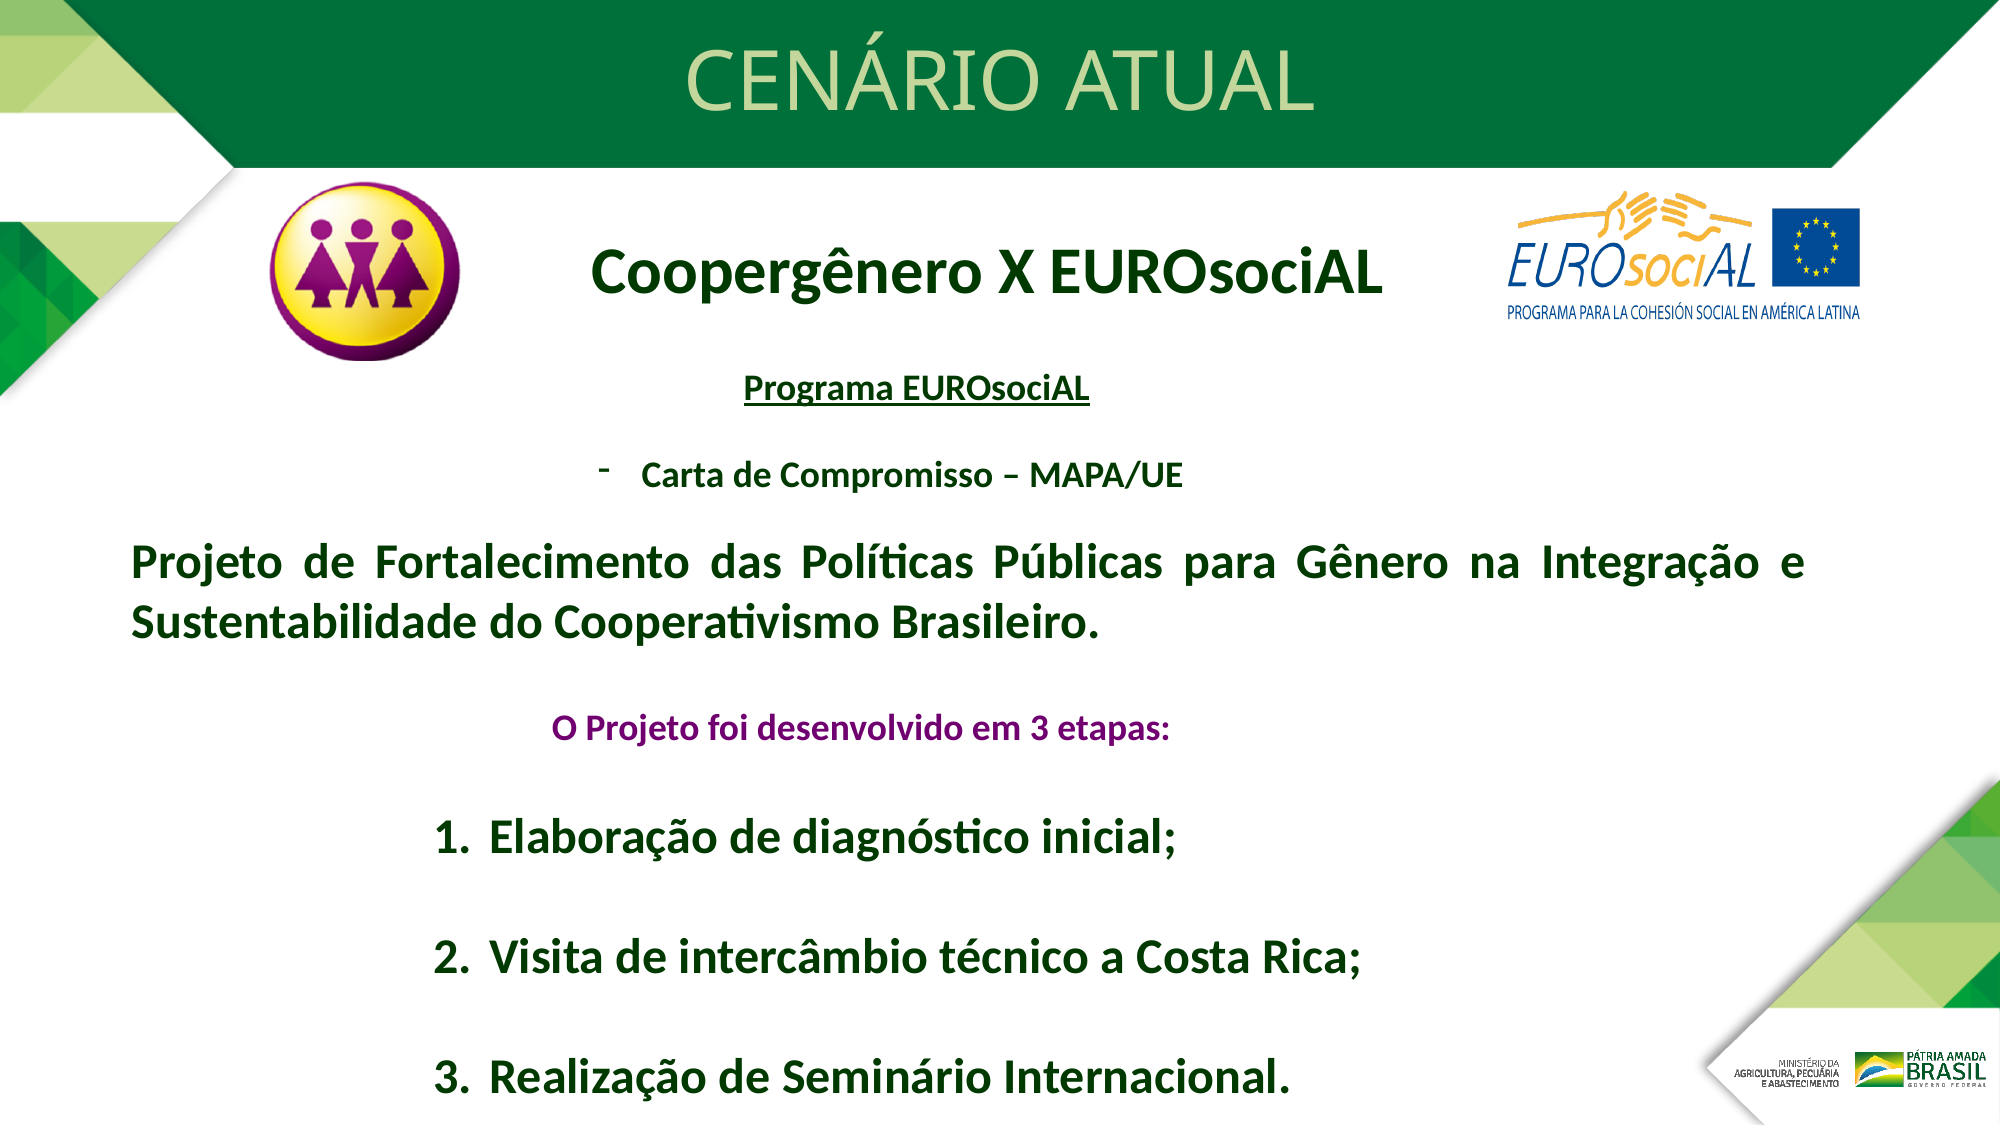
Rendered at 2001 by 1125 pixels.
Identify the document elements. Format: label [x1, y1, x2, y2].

list [1506, 188, 1860, 322]
picture [0, 0, 2000, 1125]
